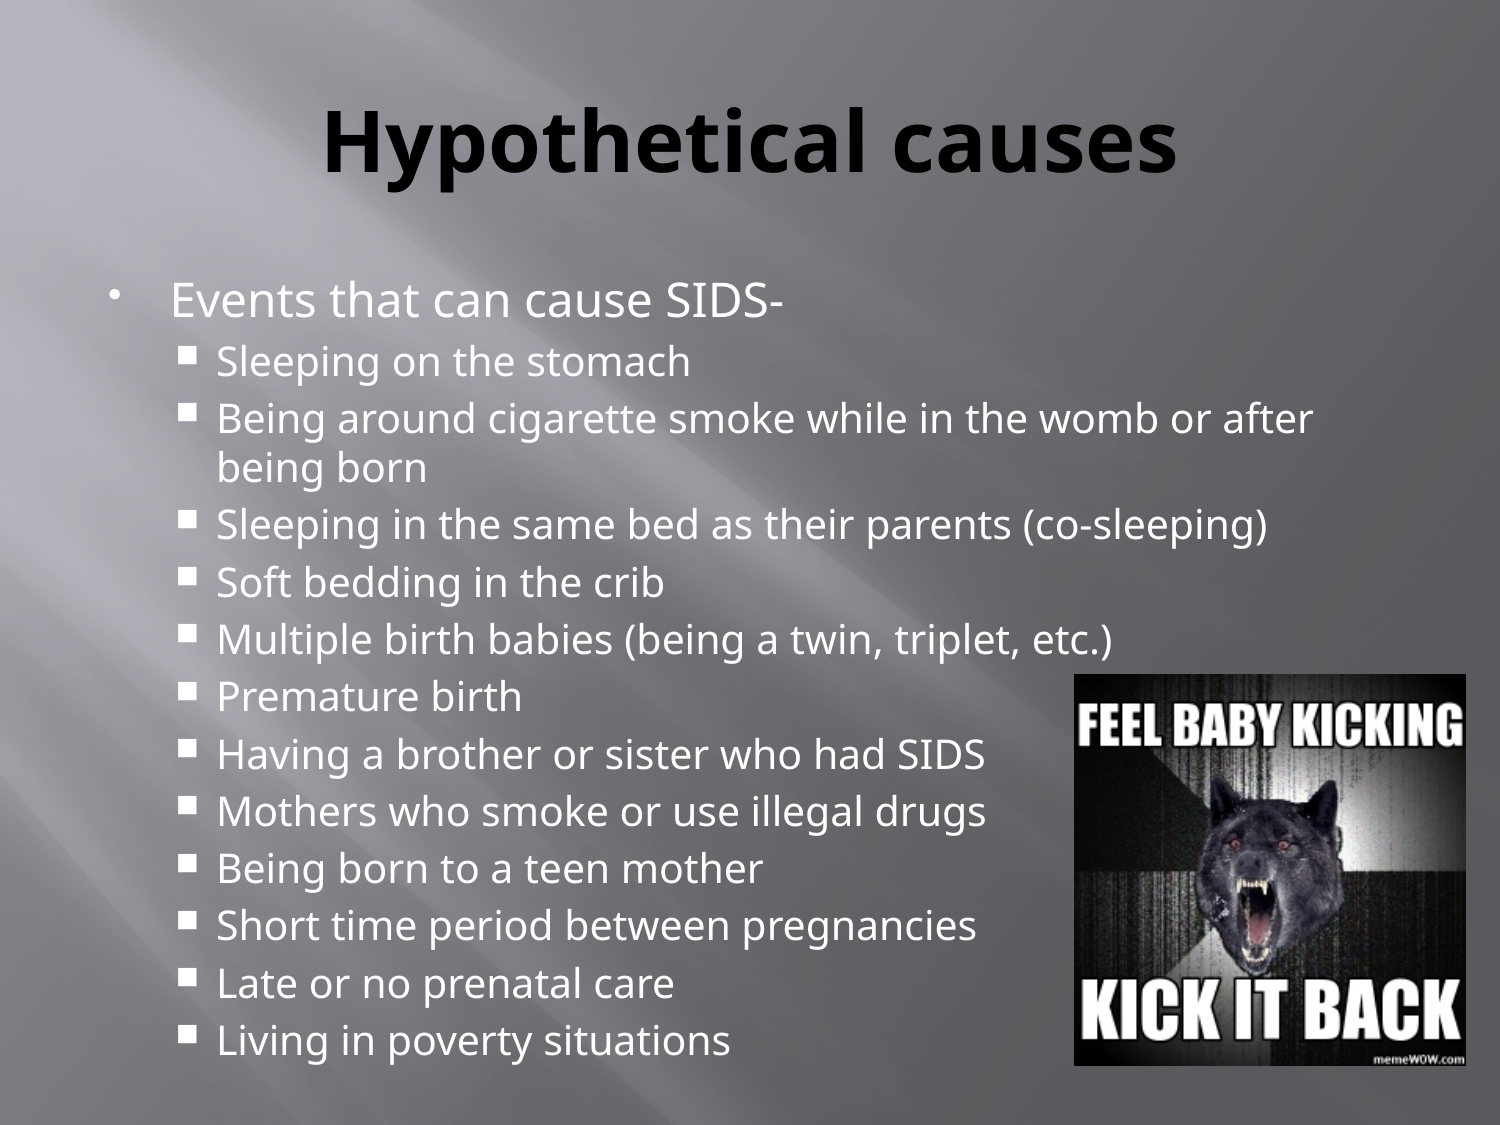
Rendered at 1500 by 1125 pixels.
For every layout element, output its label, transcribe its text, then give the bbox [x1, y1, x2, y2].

title Hypothetical causes [75, 45, 1425, 233]
picture [1074, 674, 1466, 1066]
list Events that can cause SIDS- Sleeping on the stomach Being around cigarette smoke while in the womb or after being born Sleeping in the same bed as their parents (co-sleeping) Soft bedding in the crib Multiple birth babies (being a twin, triplet, etc.) Premature birth Having a brother or sister who had SIDS Mothers who smoke or use illegal drugs Being born to a teen mother Short time period between pregnancies Late or no prenatal care Living in poverty situations [75, 262, 1425, 1075]
